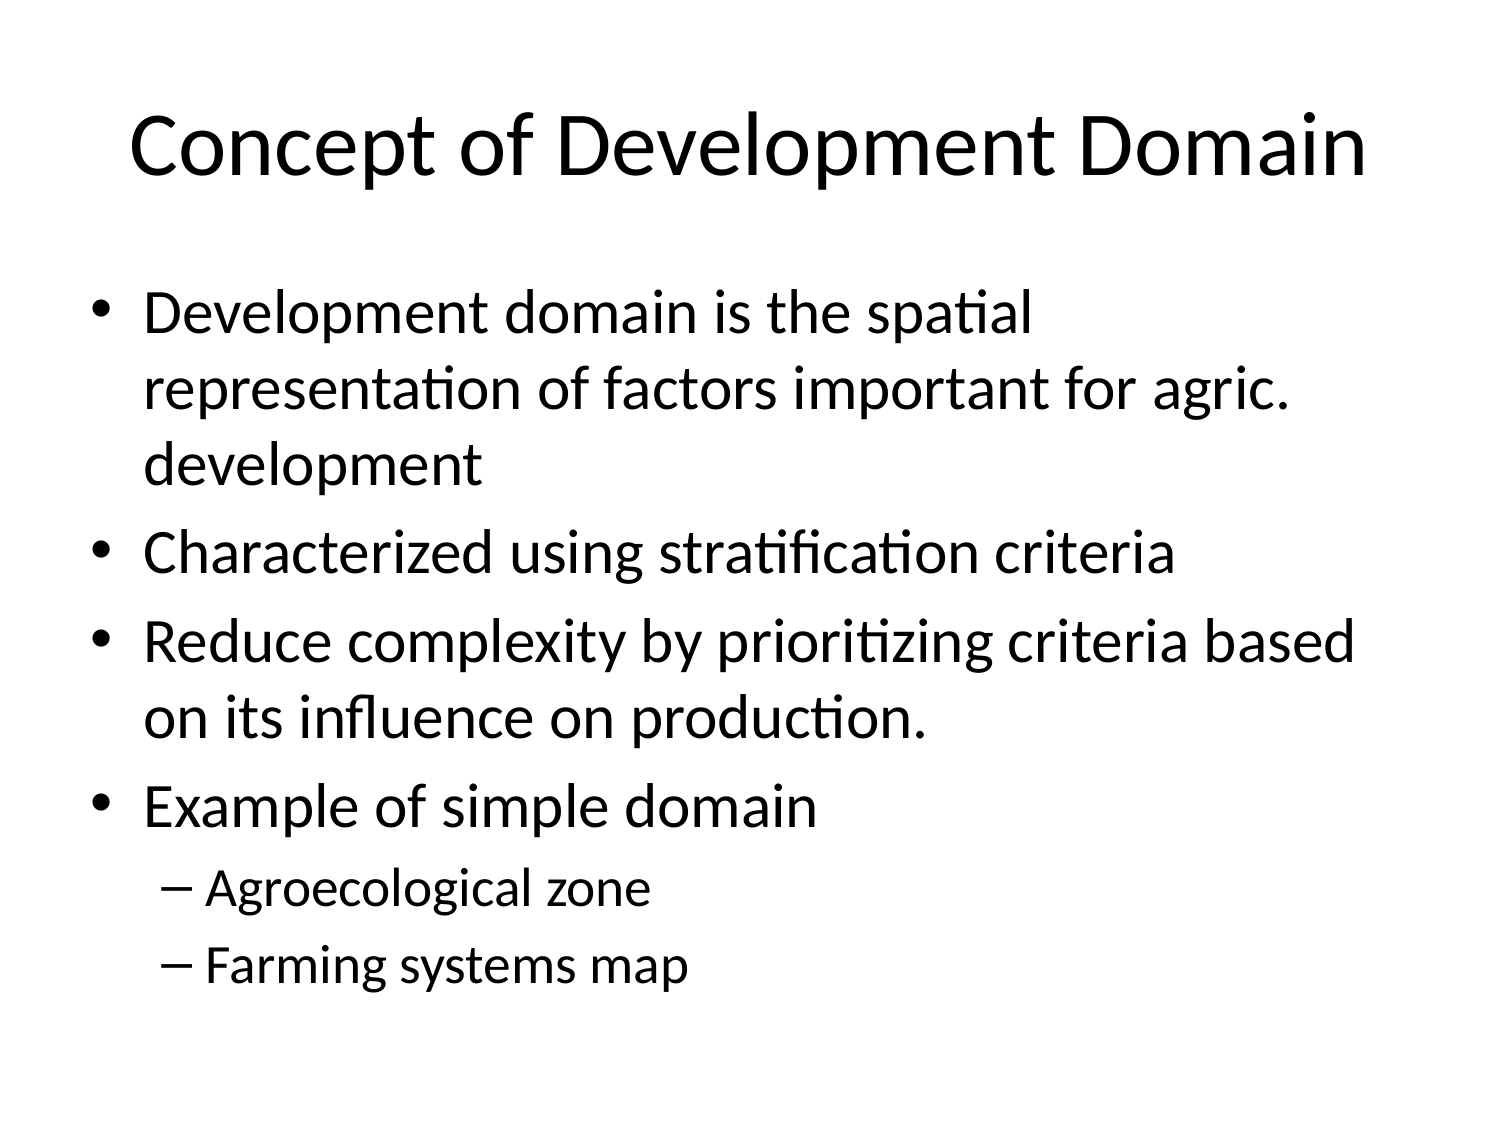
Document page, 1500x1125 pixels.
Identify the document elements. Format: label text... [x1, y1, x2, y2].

title Concept of Development Domain [75, 45, 1425, 233]
list Development domain is the spatial representation of factors important for agric. development Characterized using stratification criteria Reduce complexity by prioritizing criteria based on its influence on production. Example of simple domain Agroecological zone Farming systems map [75, 262, 1425, 1005]
